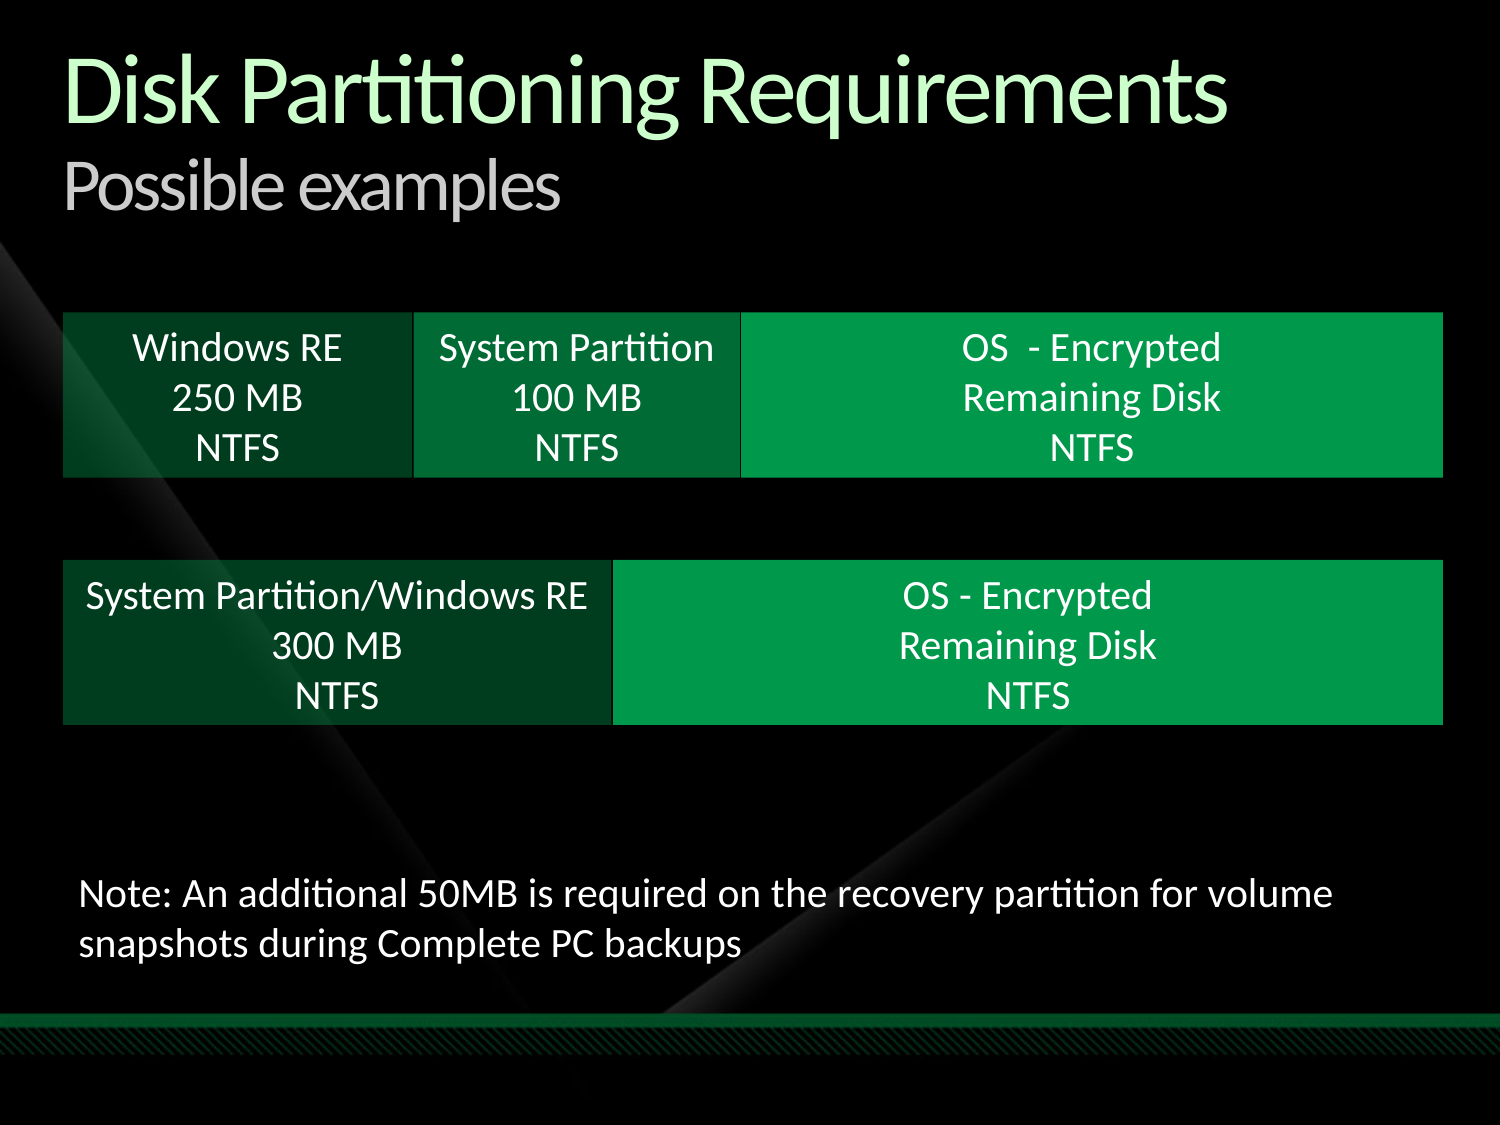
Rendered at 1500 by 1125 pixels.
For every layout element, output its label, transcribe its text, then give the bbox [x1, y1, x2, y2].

text_box System Partition/Windows RE 300 MB NTFS [58, 555, 611, 729]
text_box Note: An additional 50MB is required on the recovery partition for volume snapshots during Complete PC backups [63, 858, 1437, 974]
text_box System Partition 100 MB NTFS [409, 308, 738, 482]
title Disk Partitioning Requirements Possible examples [62, 37, 1438, 229]
text_box Windows RE 250 MB NTFS [58, 308, 411, 482]
text_box OS - Encrypted Remaining Disk NTFS [609, 555, 1447, 729]
text_box OS - Encrypted Remaining Disk NTFS [737, 308, 1447, 482]
picture [0, 0, 1500, 1125]
